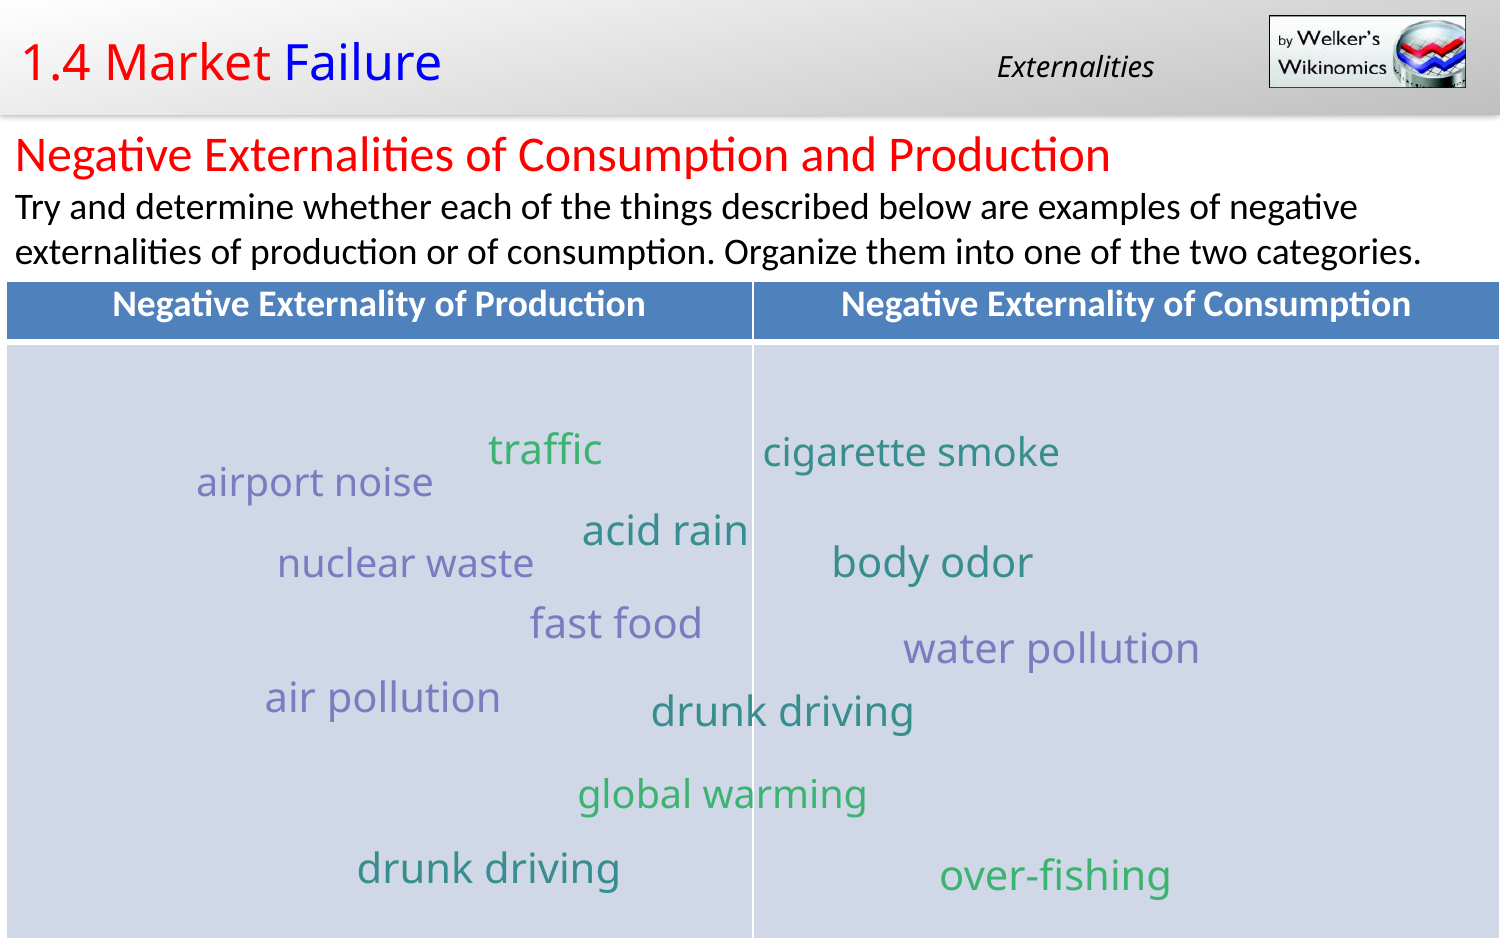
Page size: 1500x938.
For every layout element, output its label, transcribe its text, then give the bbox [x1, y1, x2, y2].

text_box water pollution [888, 614, 1264, 679]
text_box drunk driving [635, 677, 982, 742]
text_box air pollution [249, 663, 563, 728]
text_box traffic [473, 415, 661, 481]
table_header Negative Externality of Consumption [754, 282, 1499, 339]
table_cell [754, 345, 1499, 938]
text_box airport noise [181, 449, 503, 512]
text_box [0, 0, 1500, 115]
table_cell [7, 345, 752, 938]
table_header Negative Externality of Production [7, 282, 752, 339]
text_box cigarette smoke [747, 419, 1136, 482]
text_box drunk driving [341, 834, 688, 900]
text_box acid rain [567, 496, 805, 562]
text_box over-fishing [924, 841, 1233, 907]
text_box fast food [514, 589, 761, 654]
text_box Negative Externalities of Consumption and Production Try and determine whether each of the things described below are examples of negative externalities of production or of consumption. Organize them into one of the two categories. [0, 123, 1500, 280]
text_box body odor [816, 528, 1088, 593]
text_box global warming [562, 761, 938, 824]
text_box nuclear waste [262, 530, 604, 593]
